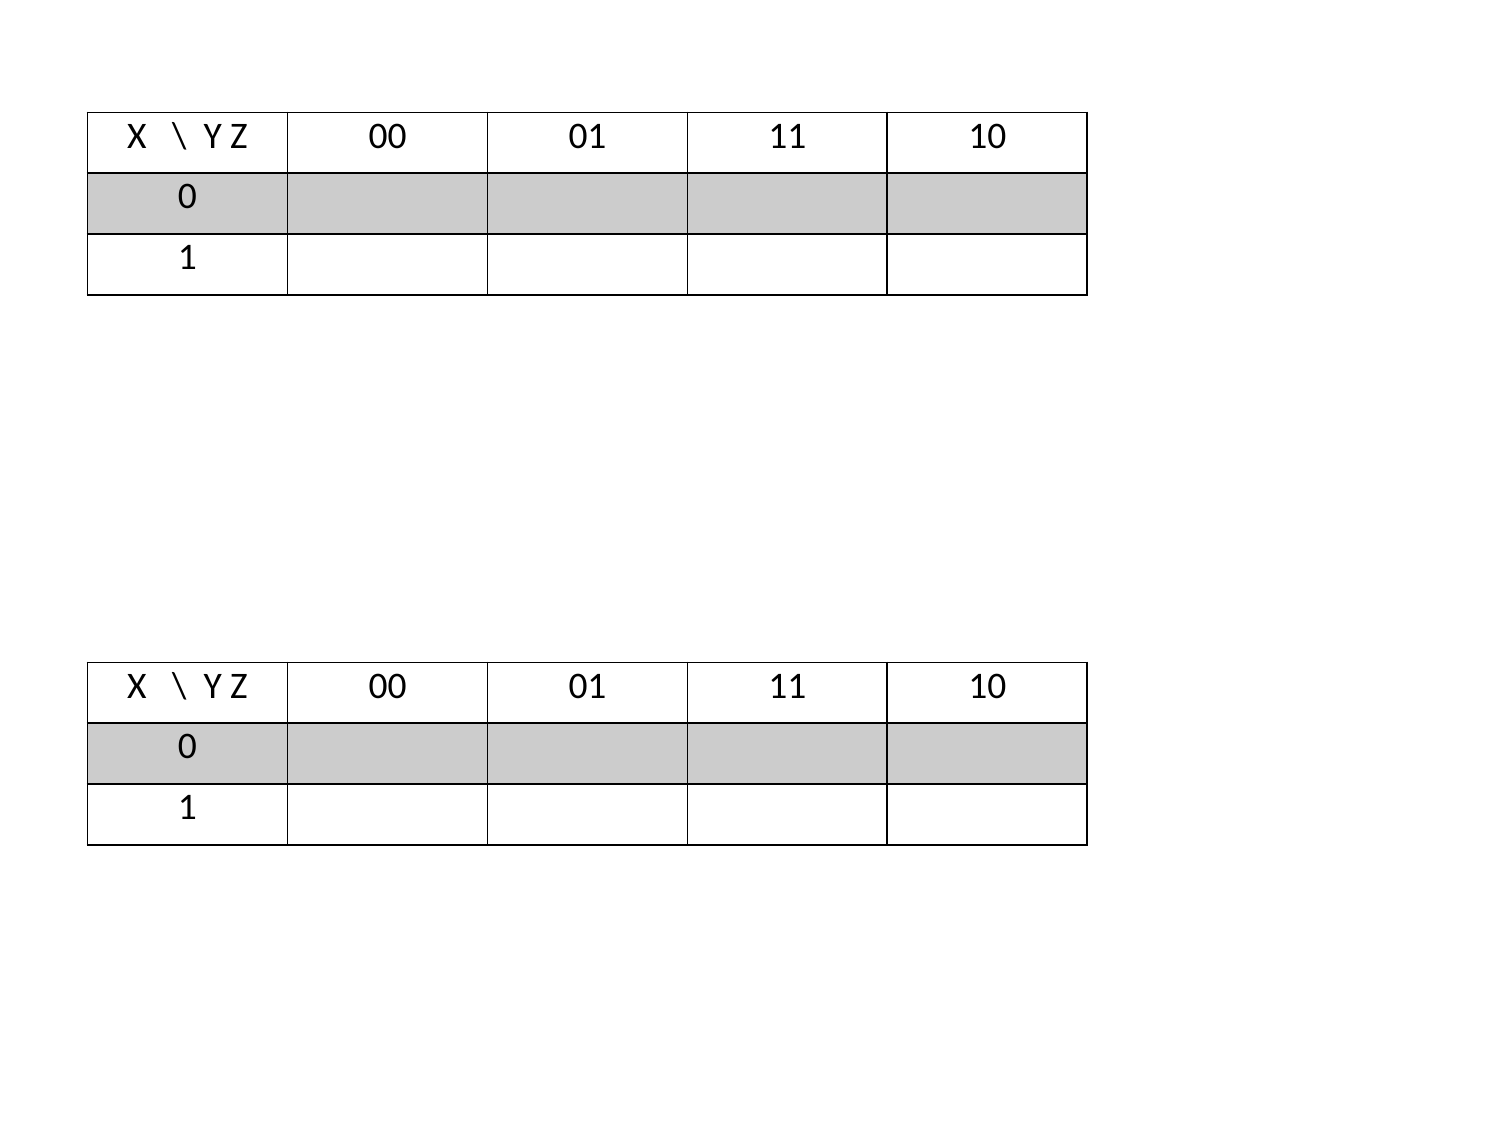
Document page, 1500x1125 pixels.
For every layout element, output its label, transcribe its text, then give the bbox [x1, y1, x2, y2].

table_cell [288, 785, 487, 844]
table_cell [688, 785, 886, 844]
table_cell [888, 785, 1086, 844]
table_cell [488, 724, 687, 783]
table_header 11 [688, 113, 886, 172]
table_header X \ Y Z [88, 663, 287, 722]
table_header 10 [888, 113, 1086, 172]
table_cell [488, 235, 687, 294]
table_cell 0 [88, 174, 287, 233]
table_cell [688, 724, 886, 783]
table_header 01 [488, 663, 687, 722]
table_header 00 [288, 113, 487, 172]
table_cell [488, 174, 687, 233]
table_header 00 [288, 663, 487, 722]
table_cell [888, 724, 1086, 783]
table_cell [888, 174, 1086, 233]
table_cell 1 [88, 785, 287, 844]
table_cell [288, 235, 487, 294]
table_header 10 [888, 663, 1086, 722]
table_cell 0 [88, 724, 287, 783]
table_header 01 [488, 113, 687, 172]
table_cell [688, 174, 886, 233]
table_cell 1 [88, 235, 287, 294]
table_cell [488, 785, 687, 844]
table_header X \ Y Z [88, 113, 287, 172]
table_cell [288, 724, 487, 783]
table_cell [688, 235, 886, 294]
table_cell [288, 174, 487, 233]
table_header 11 [688, 663, 886, 722]
table_cell [888, 235, 1086, 294]
